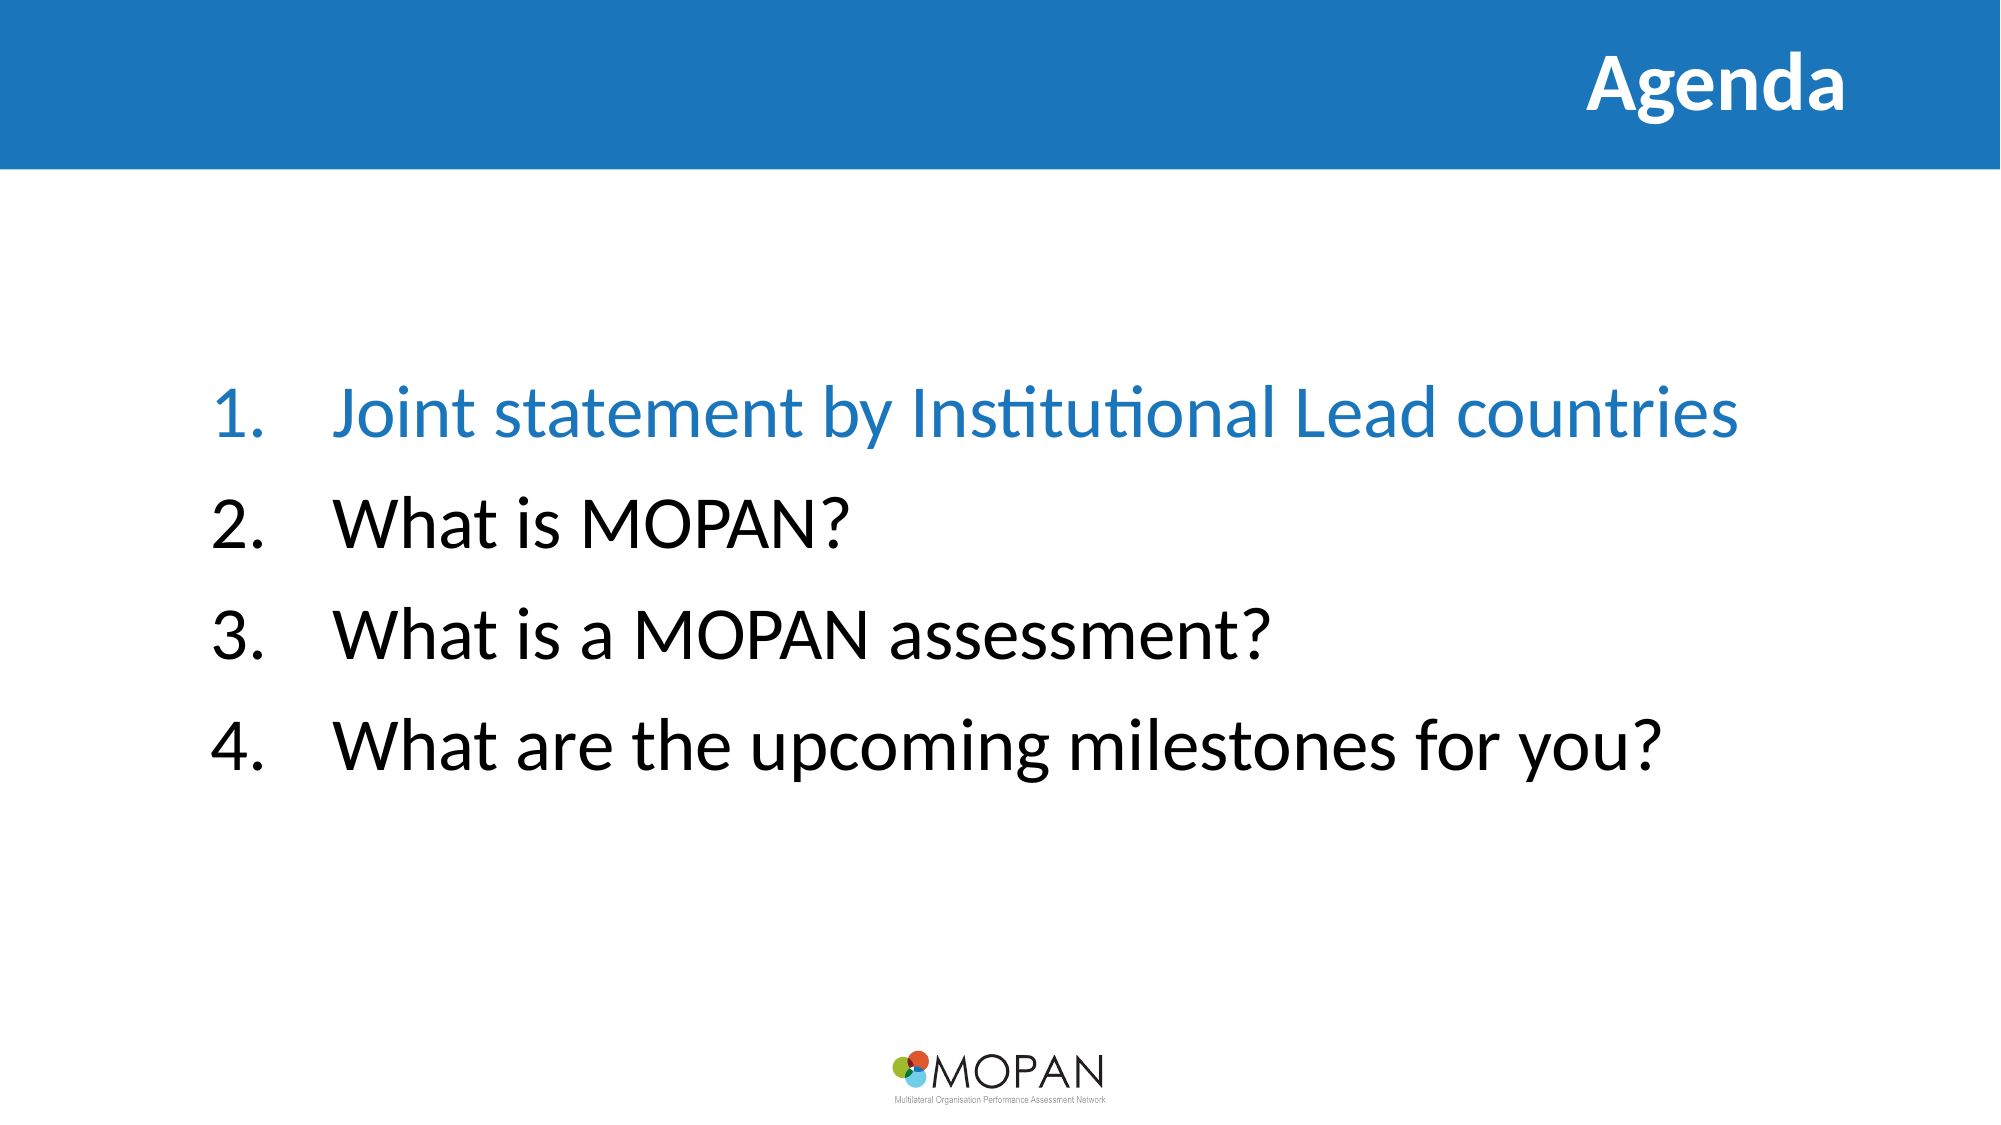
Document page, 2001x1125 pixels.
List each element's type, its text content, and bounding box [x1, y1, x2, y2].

title Agenda [137, 14, 1863, 153]
list Joint statement by Institutional Lead countries What is MOPAN? What is a MOPAN assessment? What are the upcoming milestones for you? [137, 277, 1863, 897]
picture [889, 1048, 1111, 1107]
